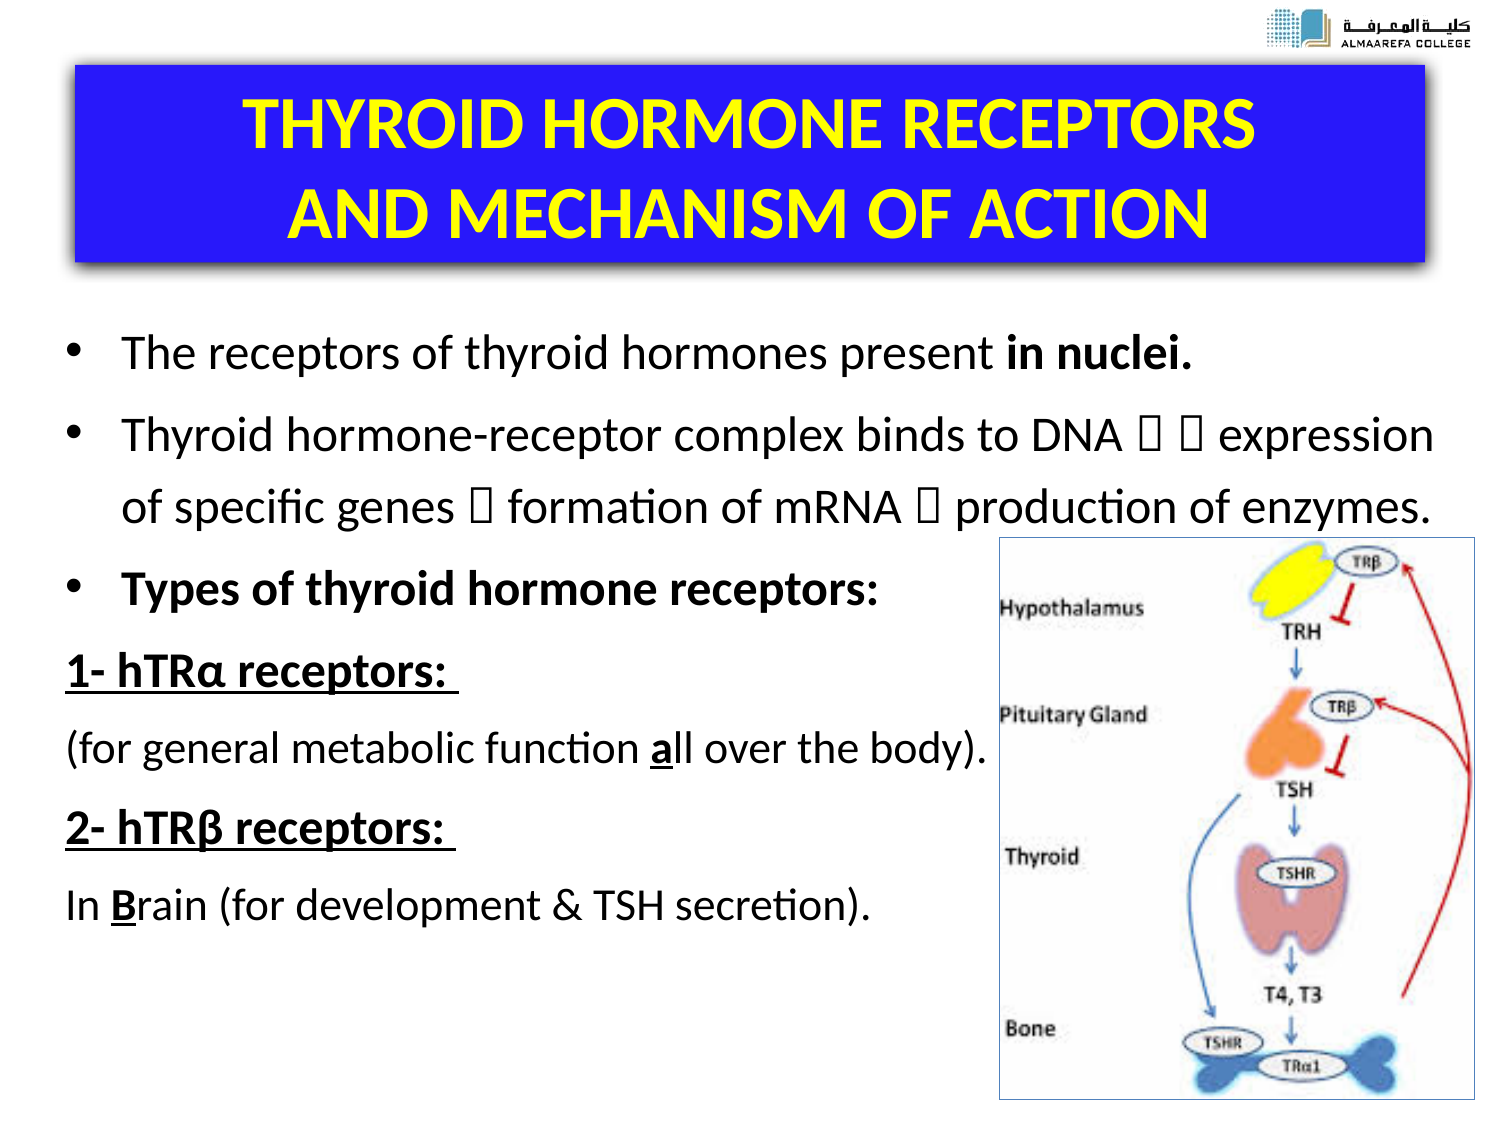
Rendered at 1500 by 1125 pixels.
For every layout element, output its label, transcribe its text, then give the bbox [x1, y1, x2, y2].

title THYROID HORMONE RECEPTORS AND MECHANISM OF ACTION [75, 64, 1425, 263]
picture [999, 537, 1476, 1101]
list The receptors of thyroid hormones present in nuclei. Thyroid hormone-receptor complex binds to DNA   expression of specific genes  formation of mRNA  production of enzymes. Types of thyroid hormone receptors: 1- hTRα receptors: (for general metabolic function all over the body). 2- hTRβ receptors: In Brain (for development & TSH secretion). [50, 299, 1450, 1043]
picture [1262, 0, 1475, 65]
